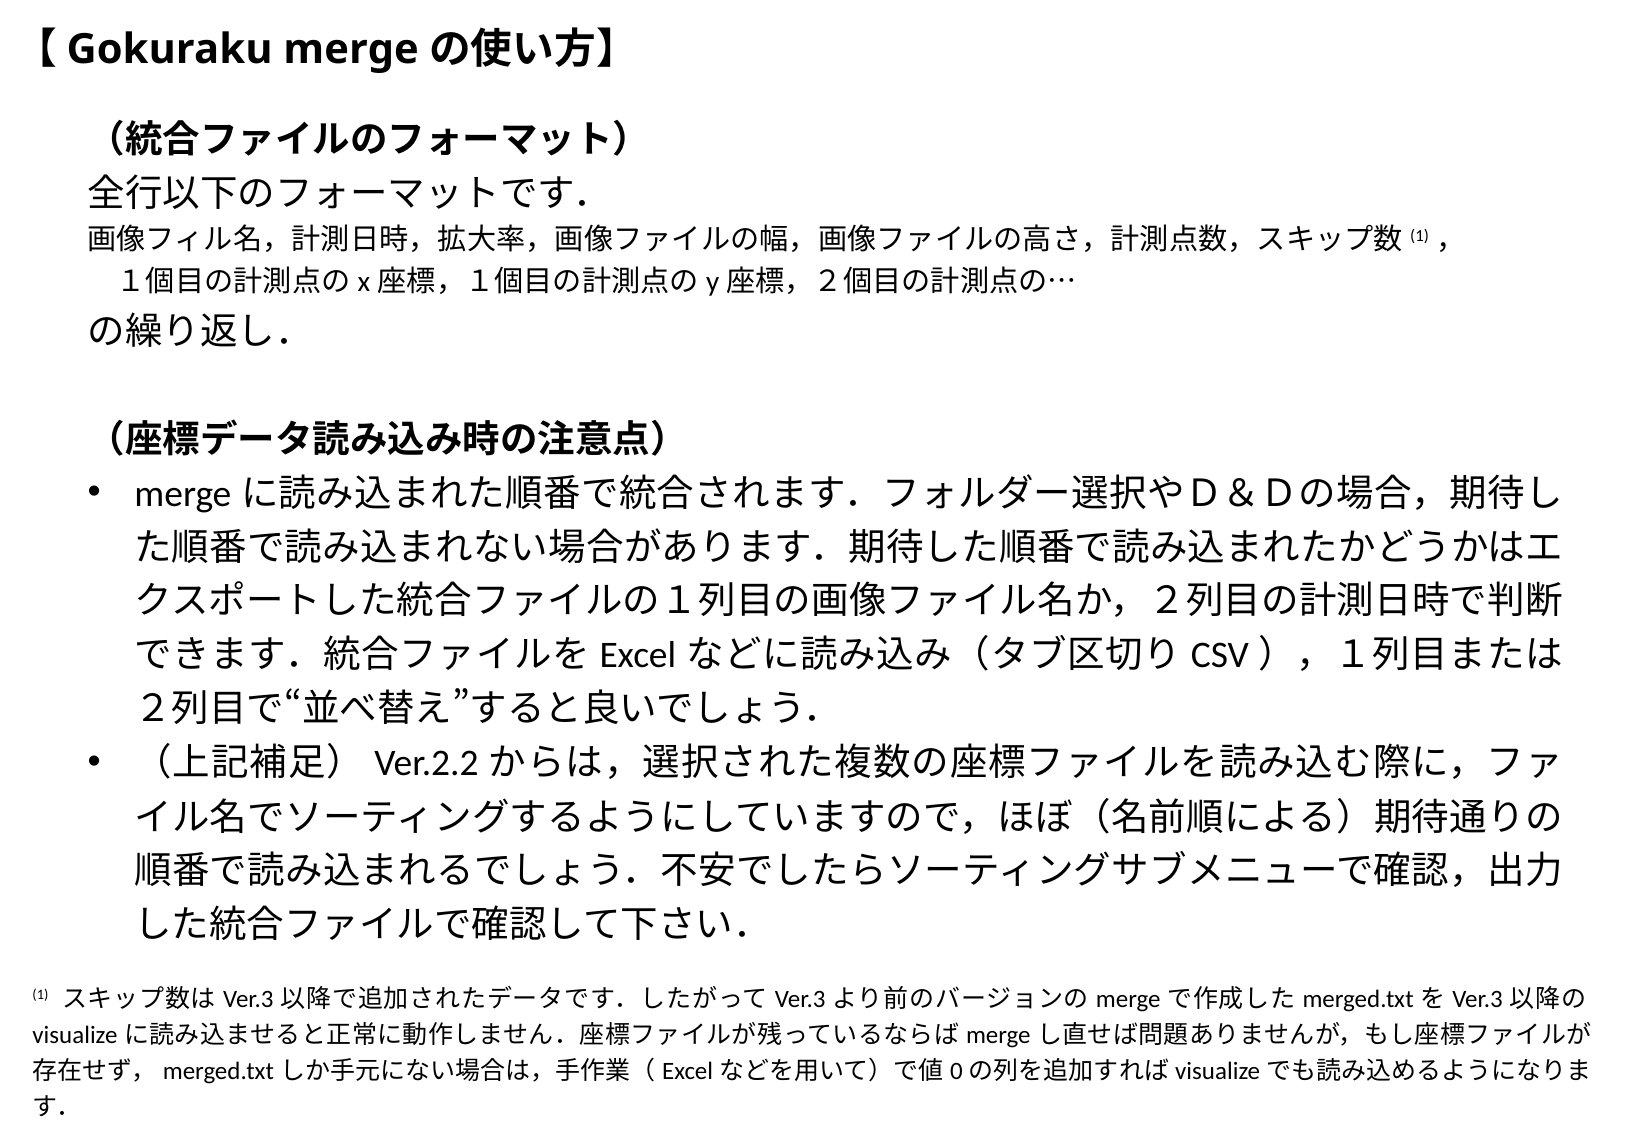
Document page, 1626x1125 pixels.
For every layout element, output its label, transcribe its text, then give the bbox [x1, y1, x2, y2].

text_box （統合ファイルのフォーマット） 全行以下のフォーマットです． 画像フィル名，計測日時，拡大率，画像ファイルの幅，画像ファイルの高さ，計測点数，スキップ数(1)， １個目の計測点のx座標，１個目の計測点のy座標，２個目の計測点の… の繰り返し． （座標データ読み込み時の注意点） mergeに読み込まれた順番で統合されます．フォルダー選択やＤ＆Ｄの場合，期待した順番で読み込まれない場合があります．期待した順番で読み込まれたかどうかはエクスポートした統合ファイルの１列目の画像ファイル名か，２列目の計測日時で判断できます．統合ファイルをExcelなどに読み込み（タブ区切りCSV），１列目または２列目で“並べ替え”すると良いでしょう． （上記補足）Ver.2.2からは，選択された複数の座標ファイルを読み込む際に，ファイル名でソーティングするようにしていますので，ほぼ（名前順による）期待通りの順番で読み込まれるでしょう．不安でしたらソーティングサブメニューで確認，出力した統合ファイルで確認して下さい． [72, 98, 1578, 953]
text_box (1) スキップ数はVer.3以降で追加されたデータです．したがってVer.3より前のバージョンのmergeで作成したmerged.txtをVer.3以降のvisualizeに読み込ませると正常に動作しません．座標ファイルが残っているならばmergeし直せば問題ありませんが，もし座標ファイルが存在せず，merged.txtしか手元にない場合は，手作業（Excelなどを用いて）で値0の列を追加すればvisualizeでも読み込めるようになります． [17, 969, 1607, 1125]
title 【Gokuraku mergeの使い方】 [0, 0, 1625, 101]
